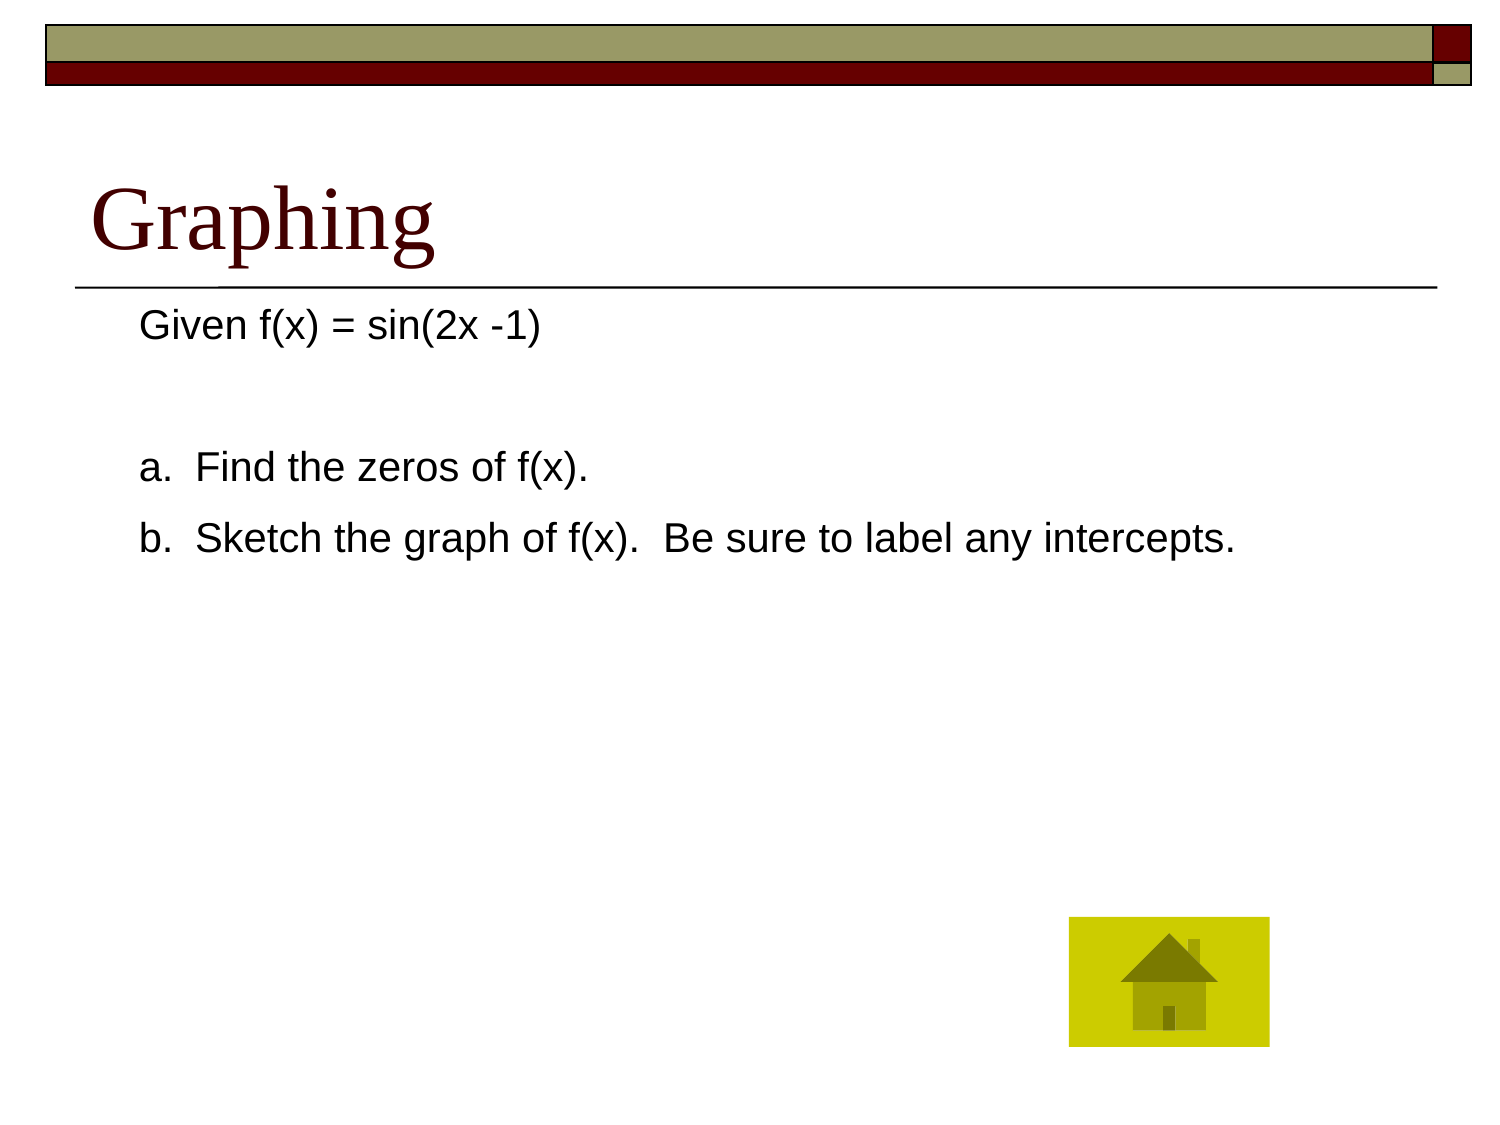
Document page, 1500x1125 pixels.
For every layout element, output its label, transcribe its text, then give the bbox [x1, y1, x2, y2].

text_box Given f(x) = sin(2x -1) Find the zeros of f(x). Sketch the graph of f(x). Be sure to label any intercepts. [123, 290, 1317, 569]
title Graphing [74, 87, 1426, 276]
text_box [1068, 916, 1270, 1047]
